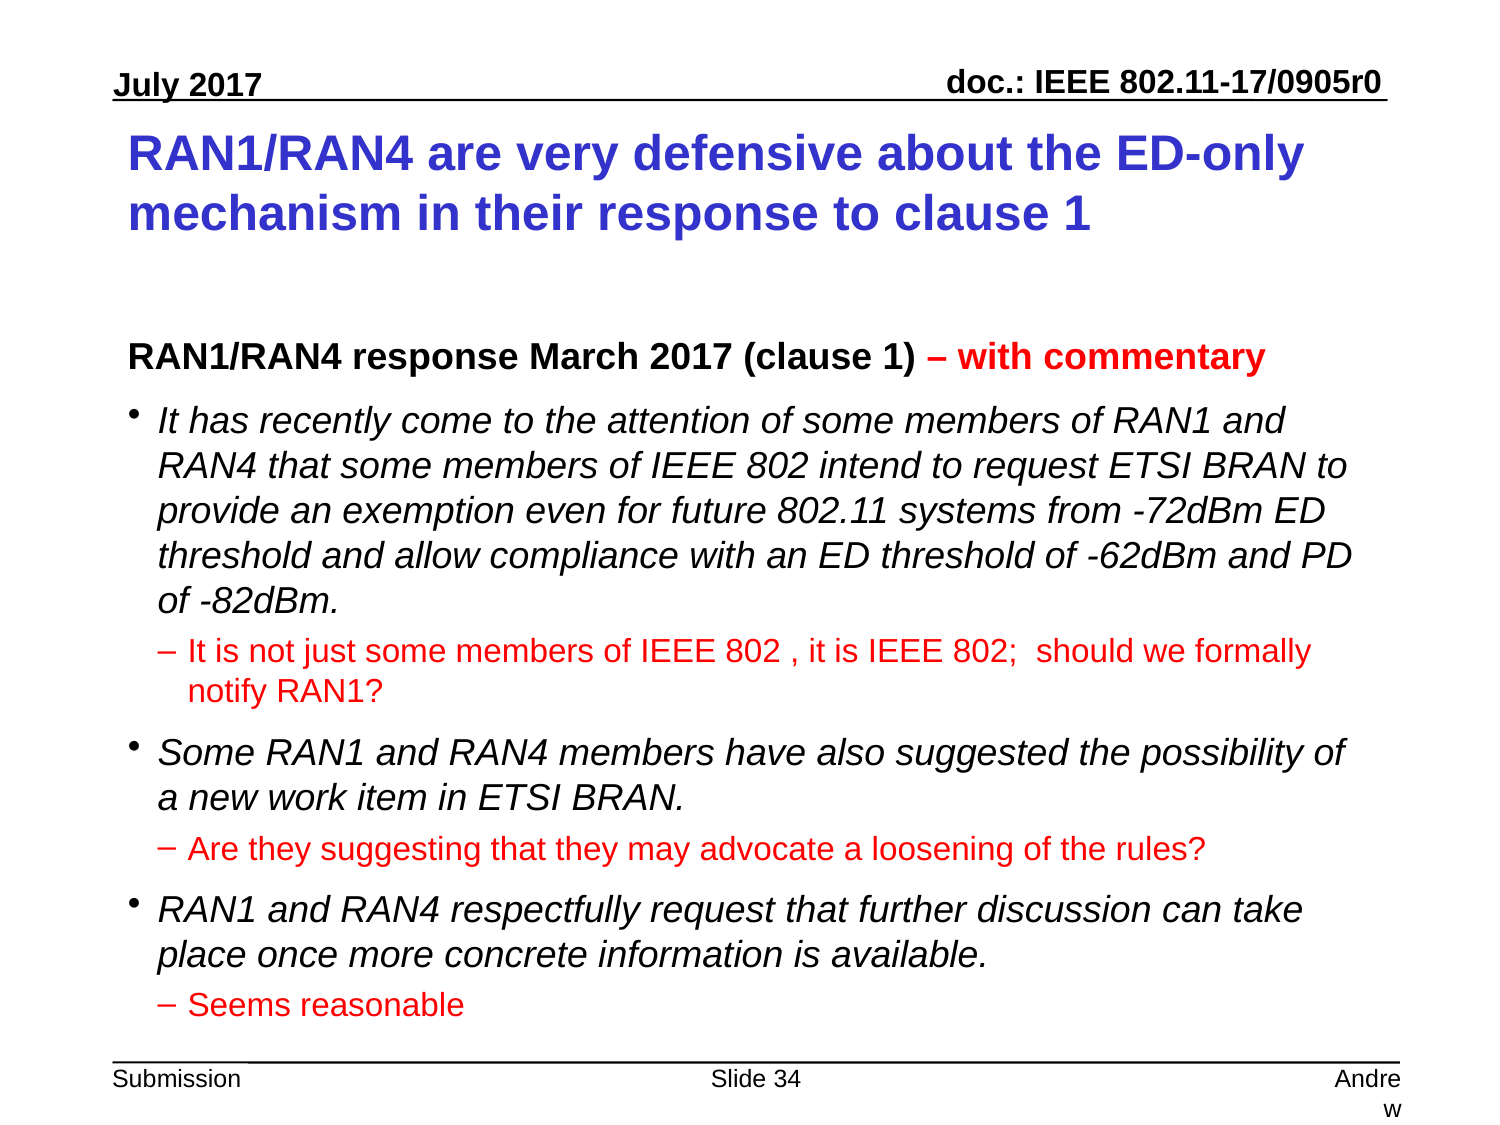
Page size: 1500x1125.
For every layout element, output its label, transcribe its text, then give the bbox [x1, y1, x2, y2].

list RAN1/RAN4 response March 2017 (clause 1) – with commentary It has recently come to the attention of some members of RAN1 and RAN4 that some members of IEEE 802 intend to request ETSI BRAN to provide an exemption even for future 802.11 systems from -72dBm ED threshold and allow compliance with an ED threshold of -62dBm and PD of -82dBm. It is not just some members of IEEE 802 , it is IEEE 802; should we formally notify RAN1? Some RAN1 and RAN4 members have also suggested the possibility of a new work item in ETSI BRAN. Are they suggesting that they may advocate a loosening of the rules? RAN1 and RAN4 respectfully request that further discussion can take place once more concrete information is available. Seems reasonable [112, 324, 1388, 1000]
footer Andrew Myles, Cisco [1320, 1061, 1402, 1093]
slide_number Slide 34 [709, 1061, 803, 1093]
title RAN1/RAN4 are very defensive about the ED-only mechanism in their response to clause 1 [112, 112, 1388, 288]
